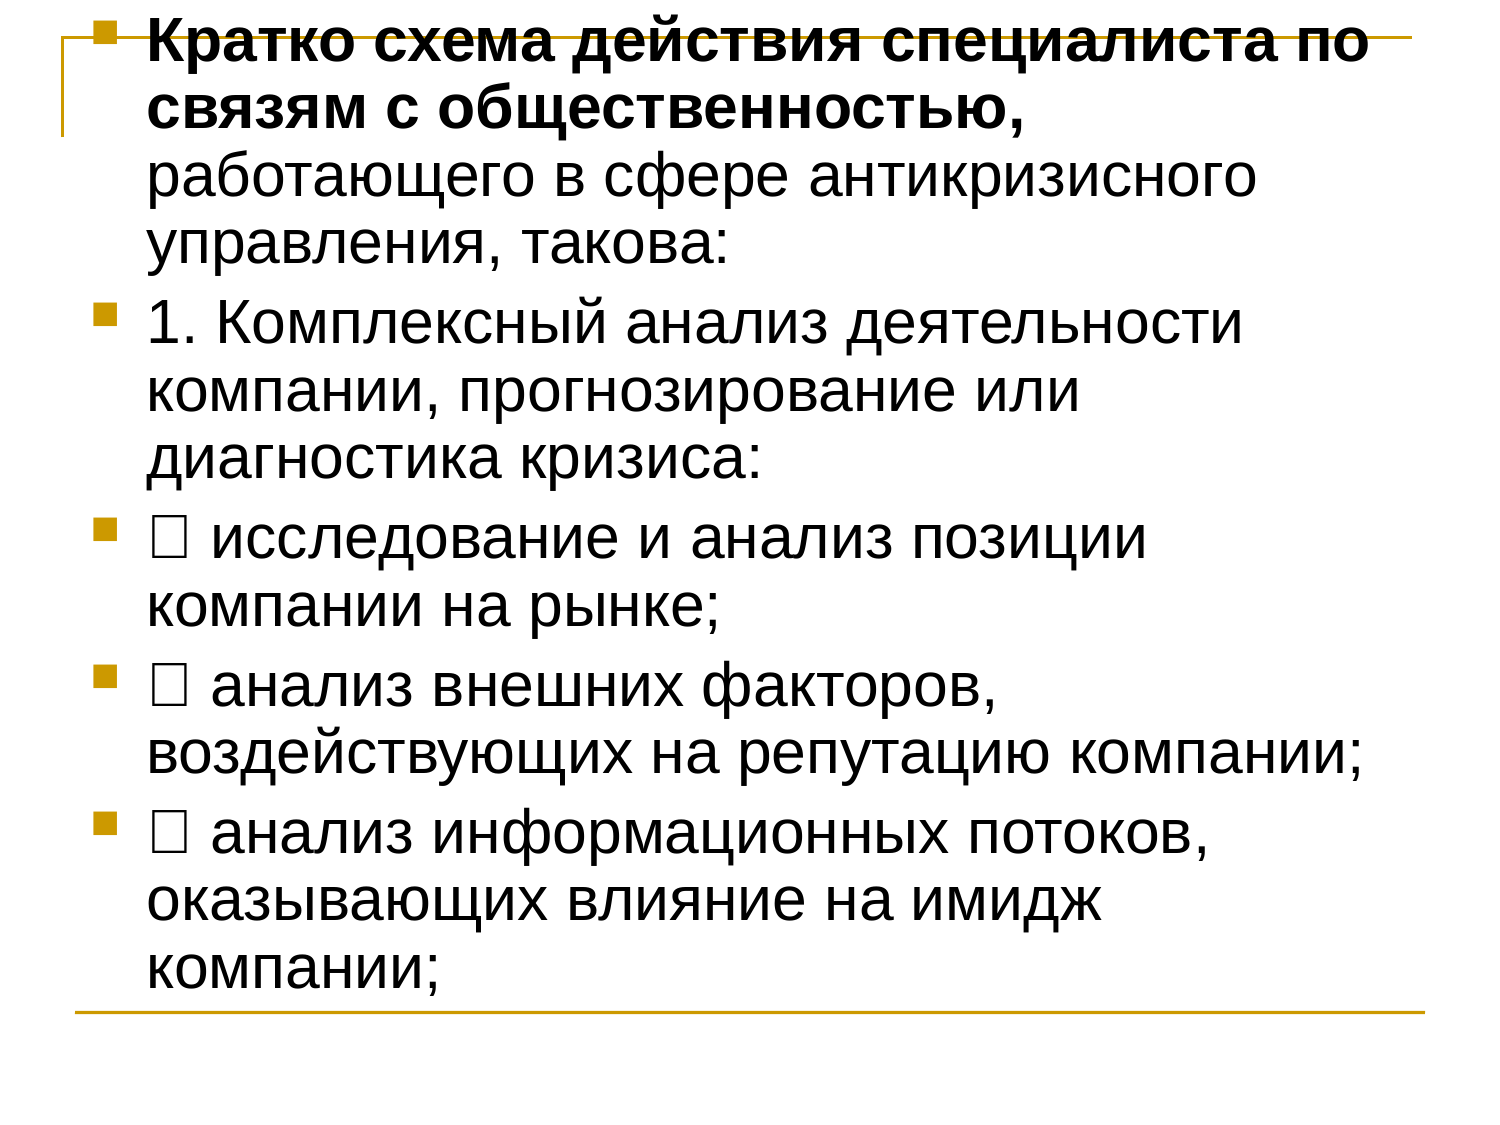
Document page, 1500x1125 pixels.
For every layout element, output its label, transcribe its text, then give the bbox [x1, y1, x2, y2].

list Кратко схема действия специалиста по связям с общественностью, работающего в сфере антикризисного управления, такова: 1. Комплексный анализ деятельности компании, прогнозирование или диагностика кризиса:  исследование и анализ позиции компании на рынке;  анализ внешних факторов, воздействующих на репутацию компании;  анализ информационных потоков, оказывающих влияние на имидж компании; [74, 0, 1426, 1055]
